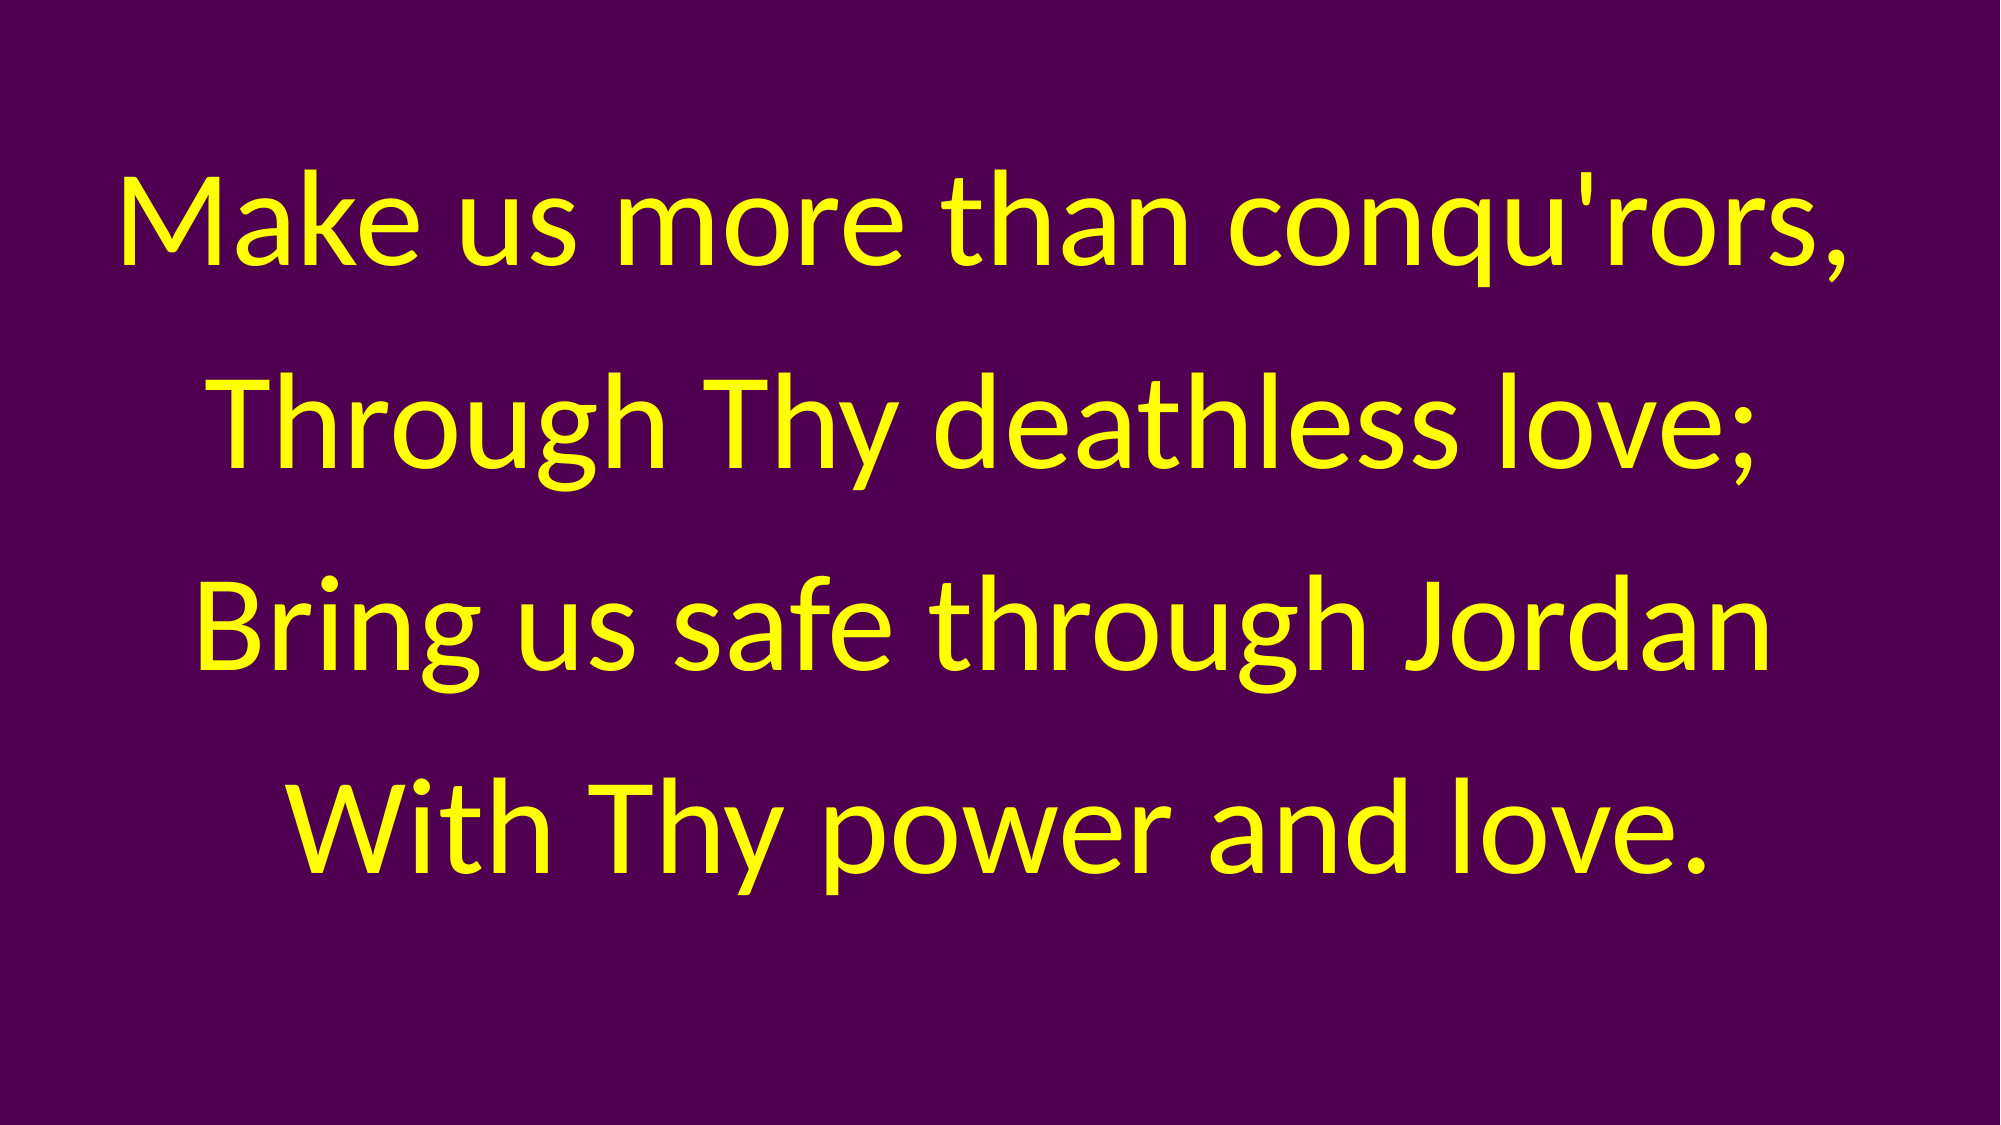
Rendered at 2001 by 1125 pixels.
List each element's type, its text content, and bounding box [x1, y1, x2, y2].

text_box Make us more than conqu'rors, Through Thy deathless love; Bring us safe through Jordan With Thy power and love. [0, 121, 2000, 908]
